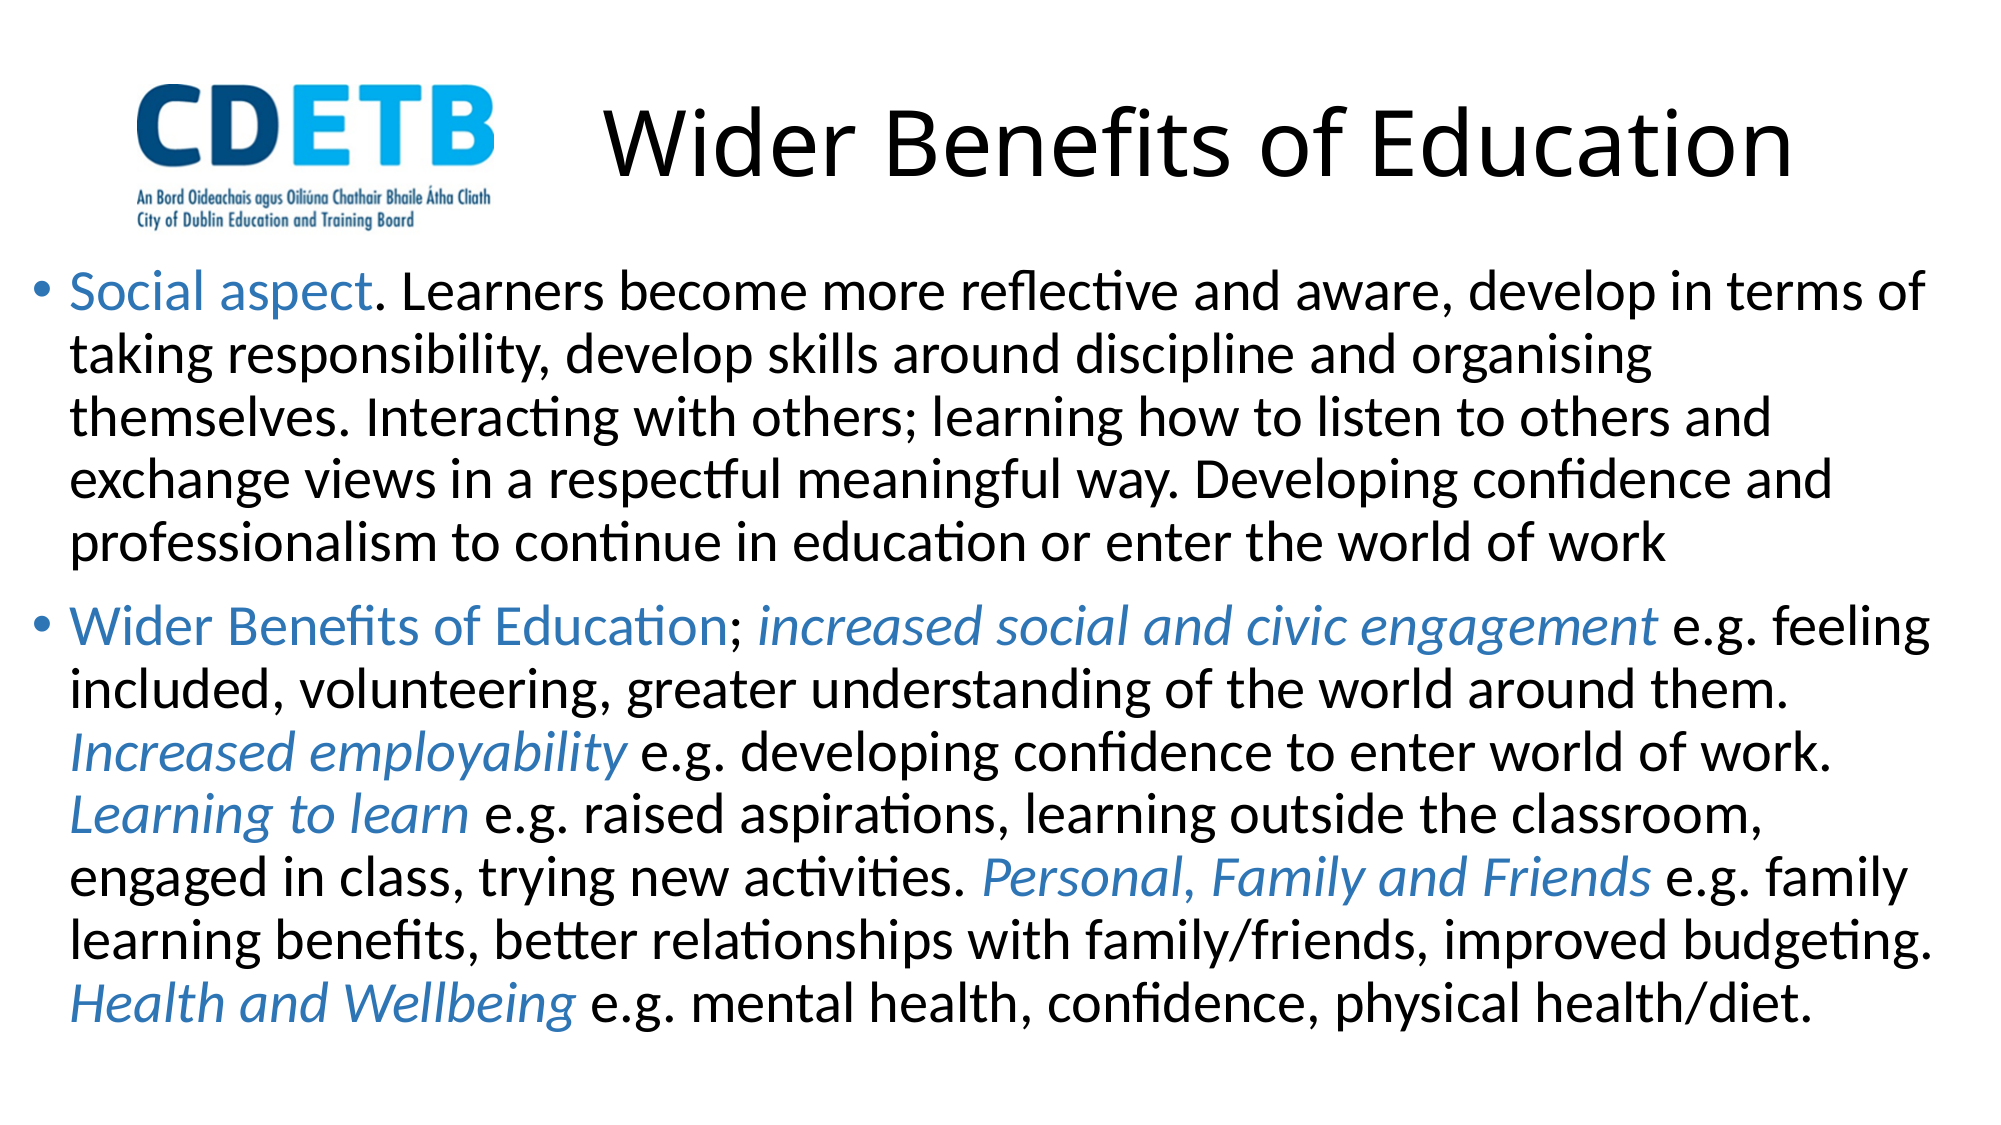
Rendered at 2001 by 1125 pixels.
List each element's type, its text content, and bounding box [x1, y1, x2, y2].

picture [137, 84, 494, 253]
title Wider Benefits of Education [65, 59, 1863, 235]
picture [452, 131, 474, 149]
list Social aspect. Learners become more reflective and aware, develop in terms of taking responsibility, develop skills around discipline and organising themselves. Interacting with others; learning how to listen to others and exchange views in a respectful meaningful way. Developing confidence and professionalism to continue in education or enter the world of work Wider Benefits of Education; increased social and civic engagement e.g. feeling included, volunteering, greater understanding of the world around them. Increased employability e.g. developing confidence to enter world of work. Learning to learn e.g. raised aspirations, learning outside the classroom, engaged in class, trying new activities. Personal, Family and Friends e.g. family learning benefits, better relationships with family/friends, improved budgeting. Health and Wellbeing e.g. mental health, confidence, physical health/diet. [16, 252, 1961, 1095]
picture [452, 101, 472, 116]
